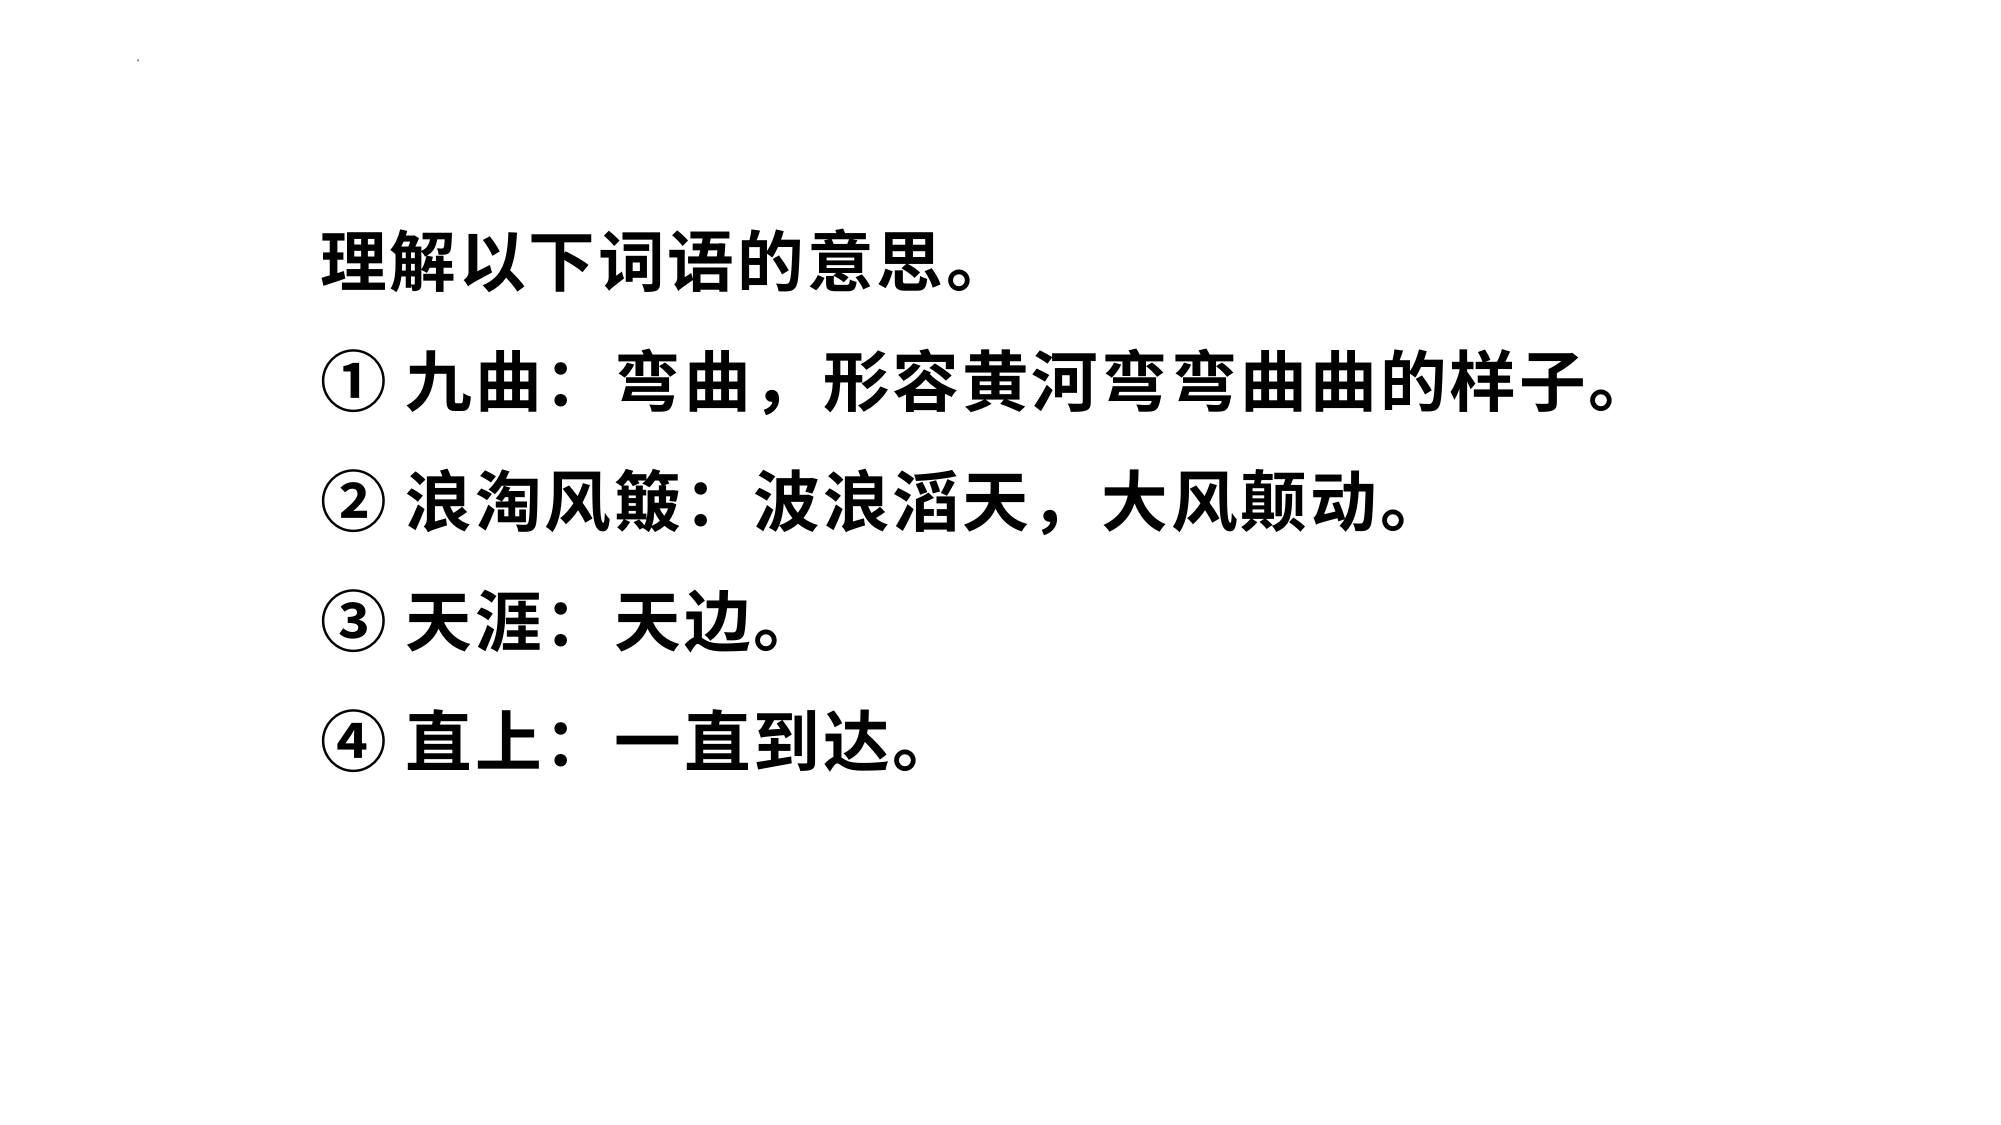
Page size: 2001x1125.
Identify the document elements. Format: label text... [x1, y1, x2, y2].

text_box 理解以下词语的意思。 ①九曲：弯曲，形容黄河弯弯曲曲的样子。 ②浪淘风簸：波浪滔天，大风颠动。 ③天涯：天边。 ④直上：一直到达。 [312, 176, 1707, 783]
